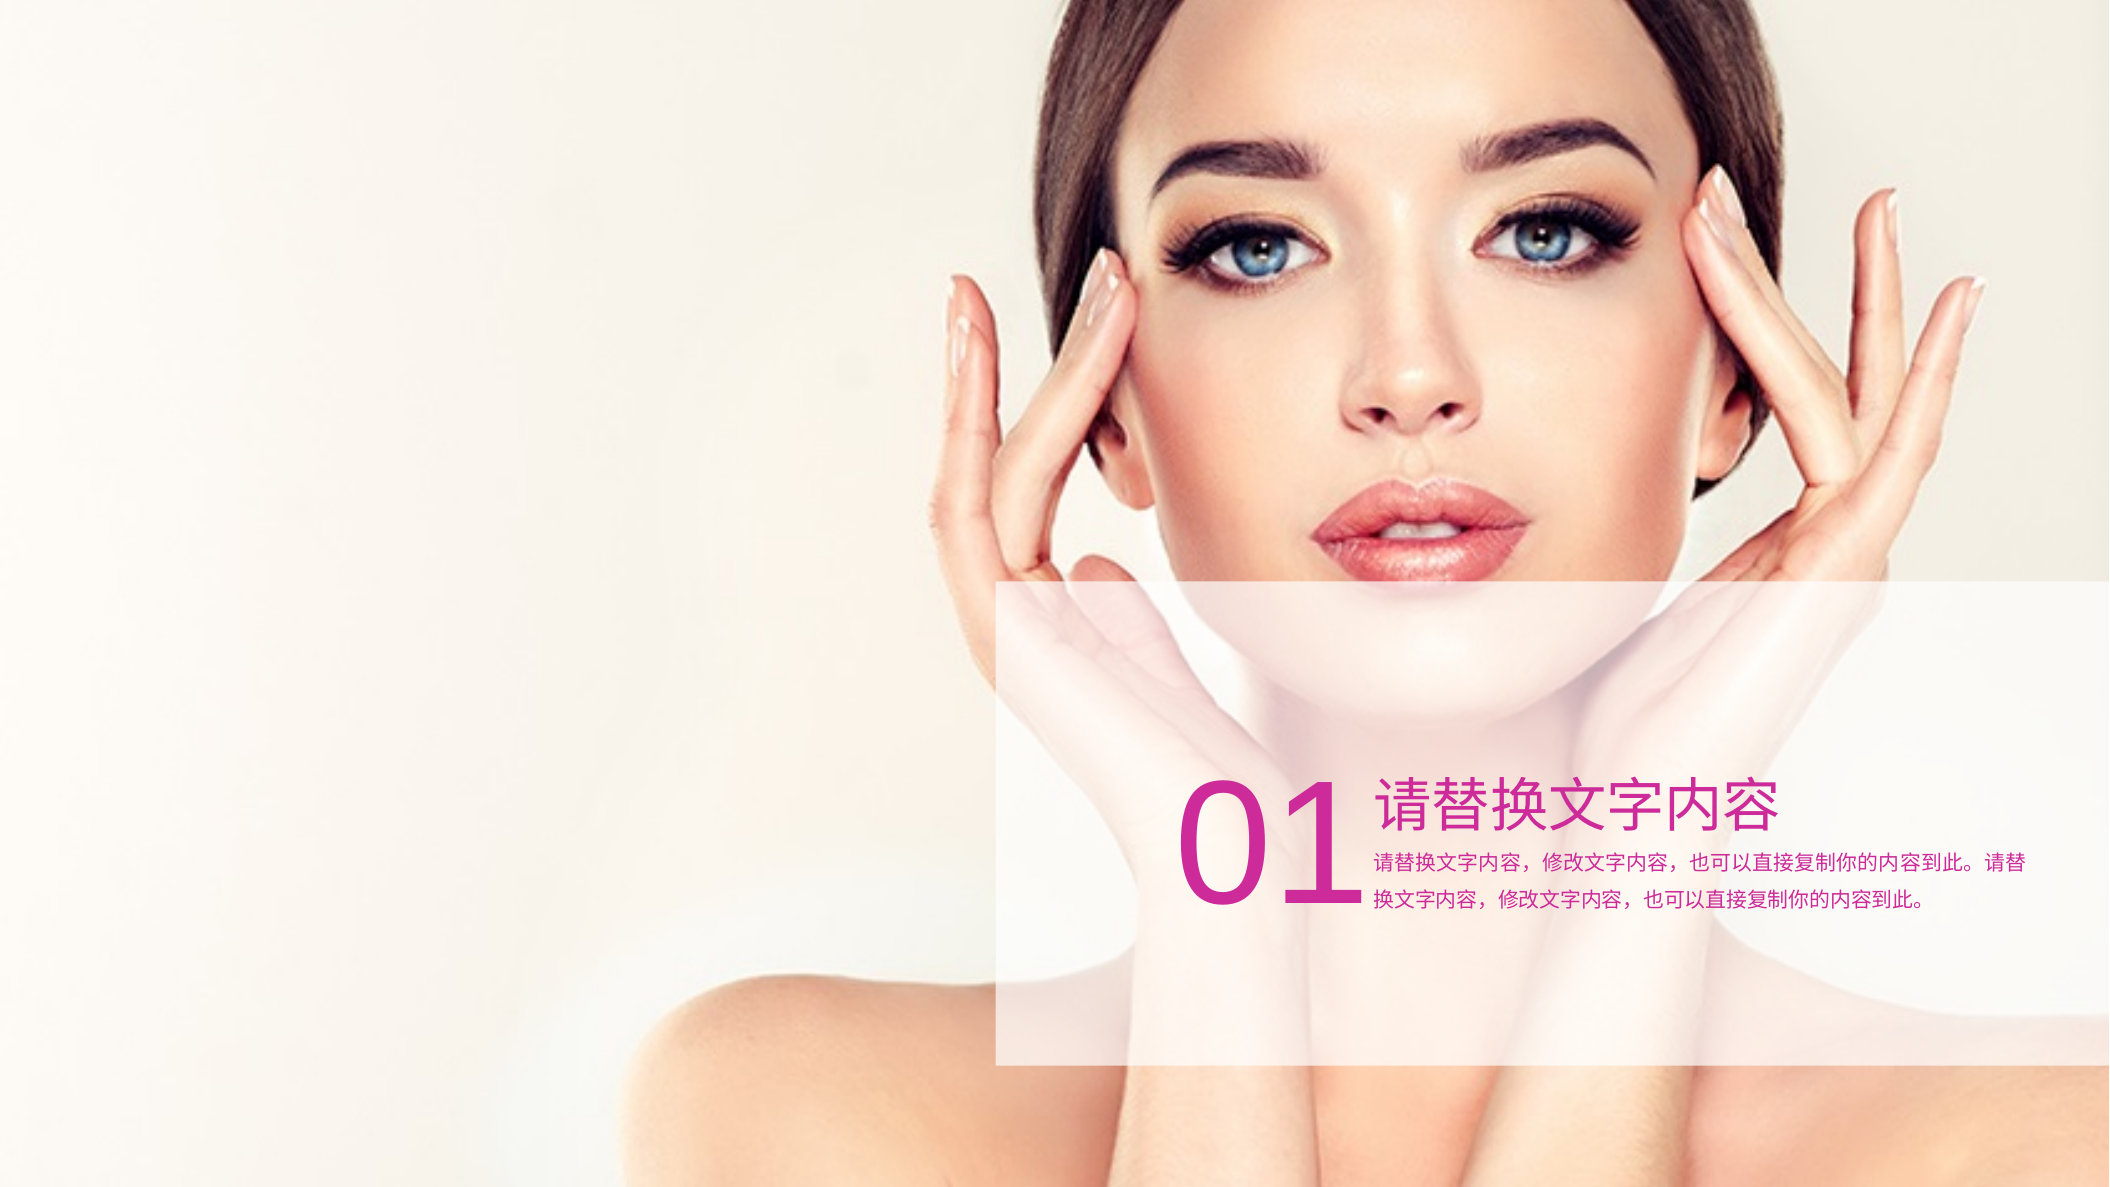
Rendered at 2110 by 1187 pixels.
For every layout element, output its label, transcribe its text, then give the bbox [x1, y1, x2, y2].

text_box [0, 0, 2110, 1187]
text_box 请替换文字内容，修改文字内容，也可以直接复制你的内容到此。请替换文字内容，修改文字内容，也可以直接复制你的内容到此。 [1373, 837, 2027, 913]
text_box [995, 580, 2110, 1067]
text_box 01 [1128, 720, 1417, 946]
text_box 请替换文字内容 [1373, 746, 1842, 837]
